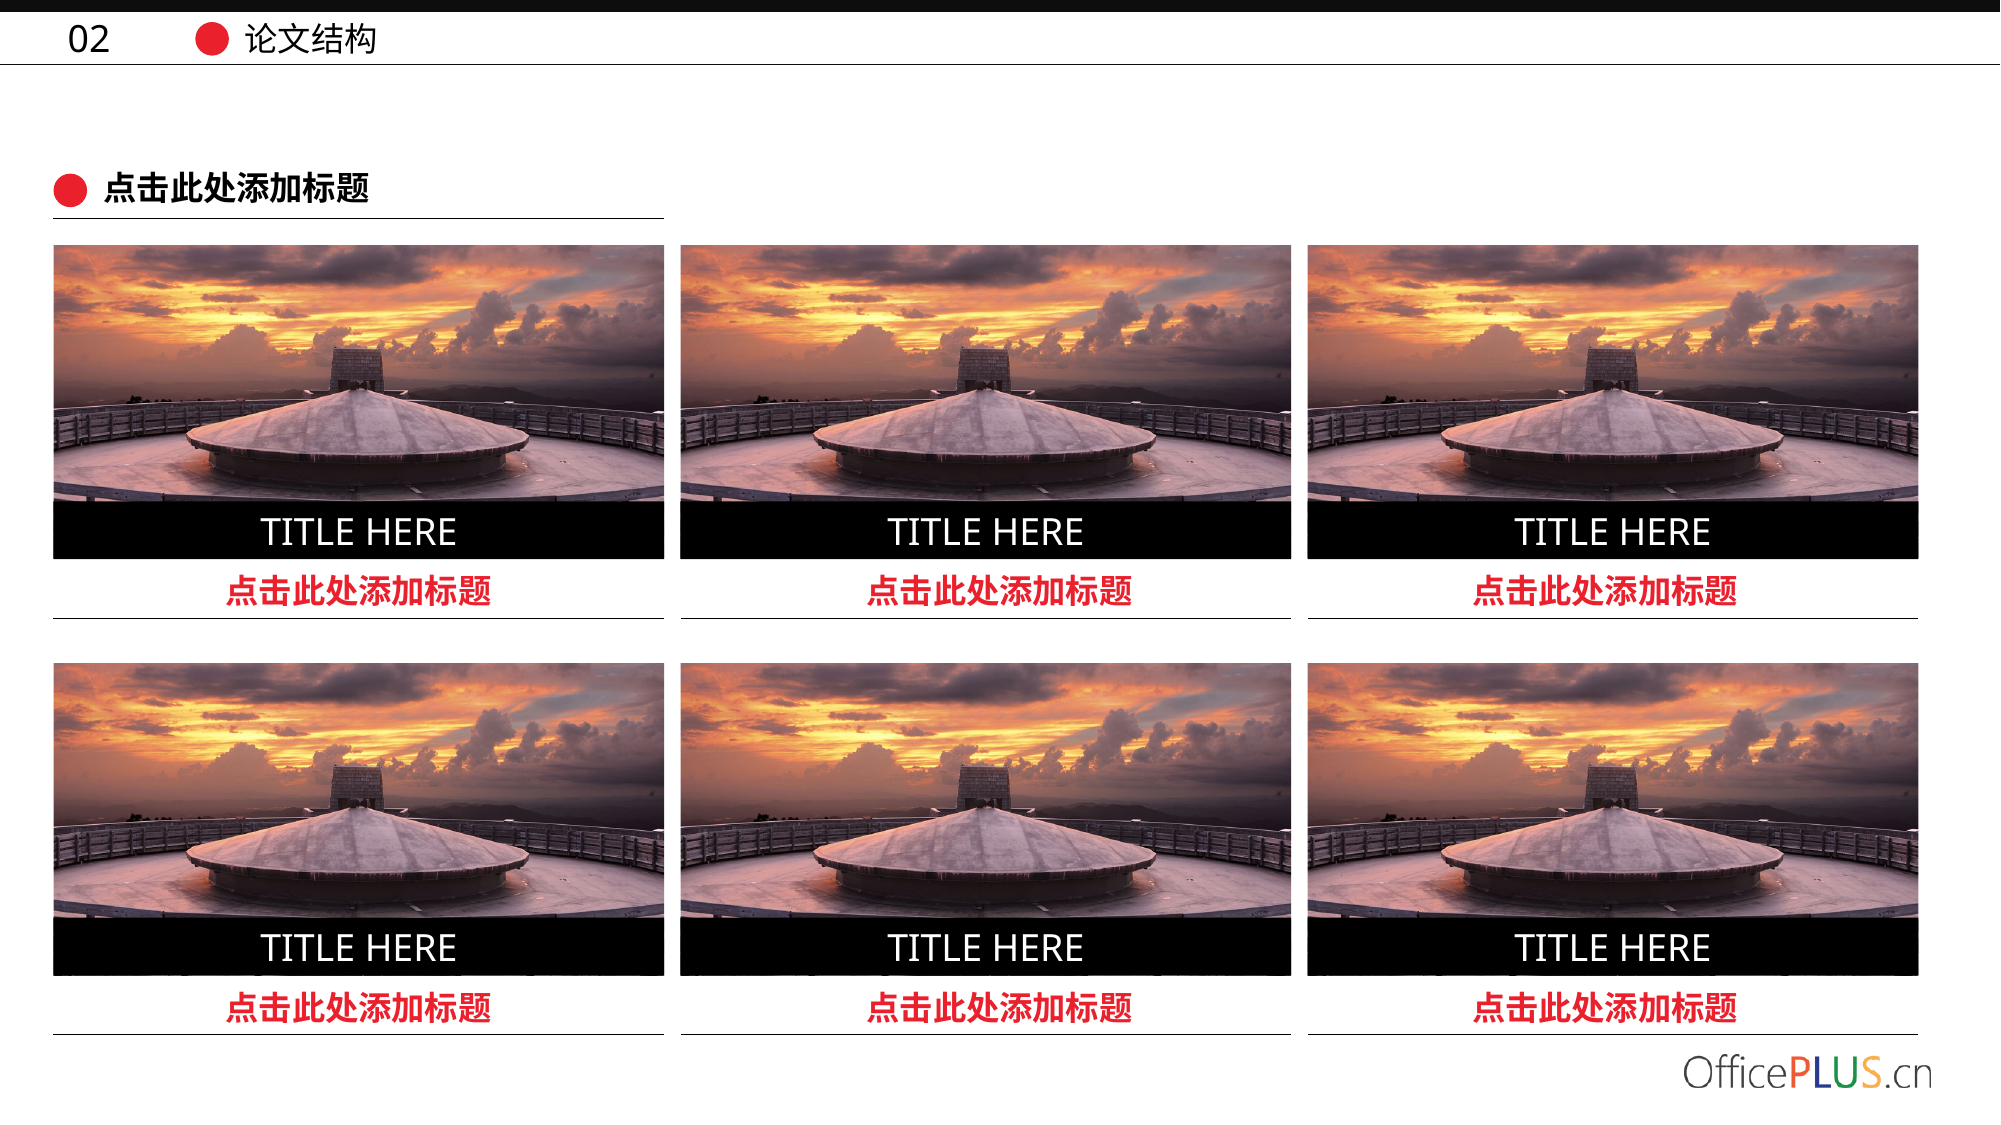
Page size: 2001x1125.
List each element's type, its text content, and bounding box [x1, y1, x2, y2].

text_box 点击此处添加标题 [1457, 563, 1753, 618]
text_box 02 [52, 7, 126, 67]
picture [53, 245, 665, 558]
text_box 点击此处添加标题 [88, 159, 385, 215]
text_box [194, 20, 230, 57]
picture [1307, 245, 1919, 558]
text_box 论文结构 [229, 10, 393, 66]
picture [680, 245, 1292, 558]
text_box 点击此处添加标题 [851, 563, 1148, 618]
text_box 点击此处添加标题 [1457, 979, 1753, 1034]
text_box 点击此处添加标题 [210, 563, 507, 618]
picture [680, 663, 1292, 976]
picture [53, 663, 665, 976]
text_box [52, 172, 89, 209]
text_box 点击此处添加标题 [210, 979, 507, 1034]
text_box 点击此处添加标题 [851, 979, 1148, 1034]
picture [1684, 1054, 1931, 1088]
picture [1307, 663, 1919, 976]
